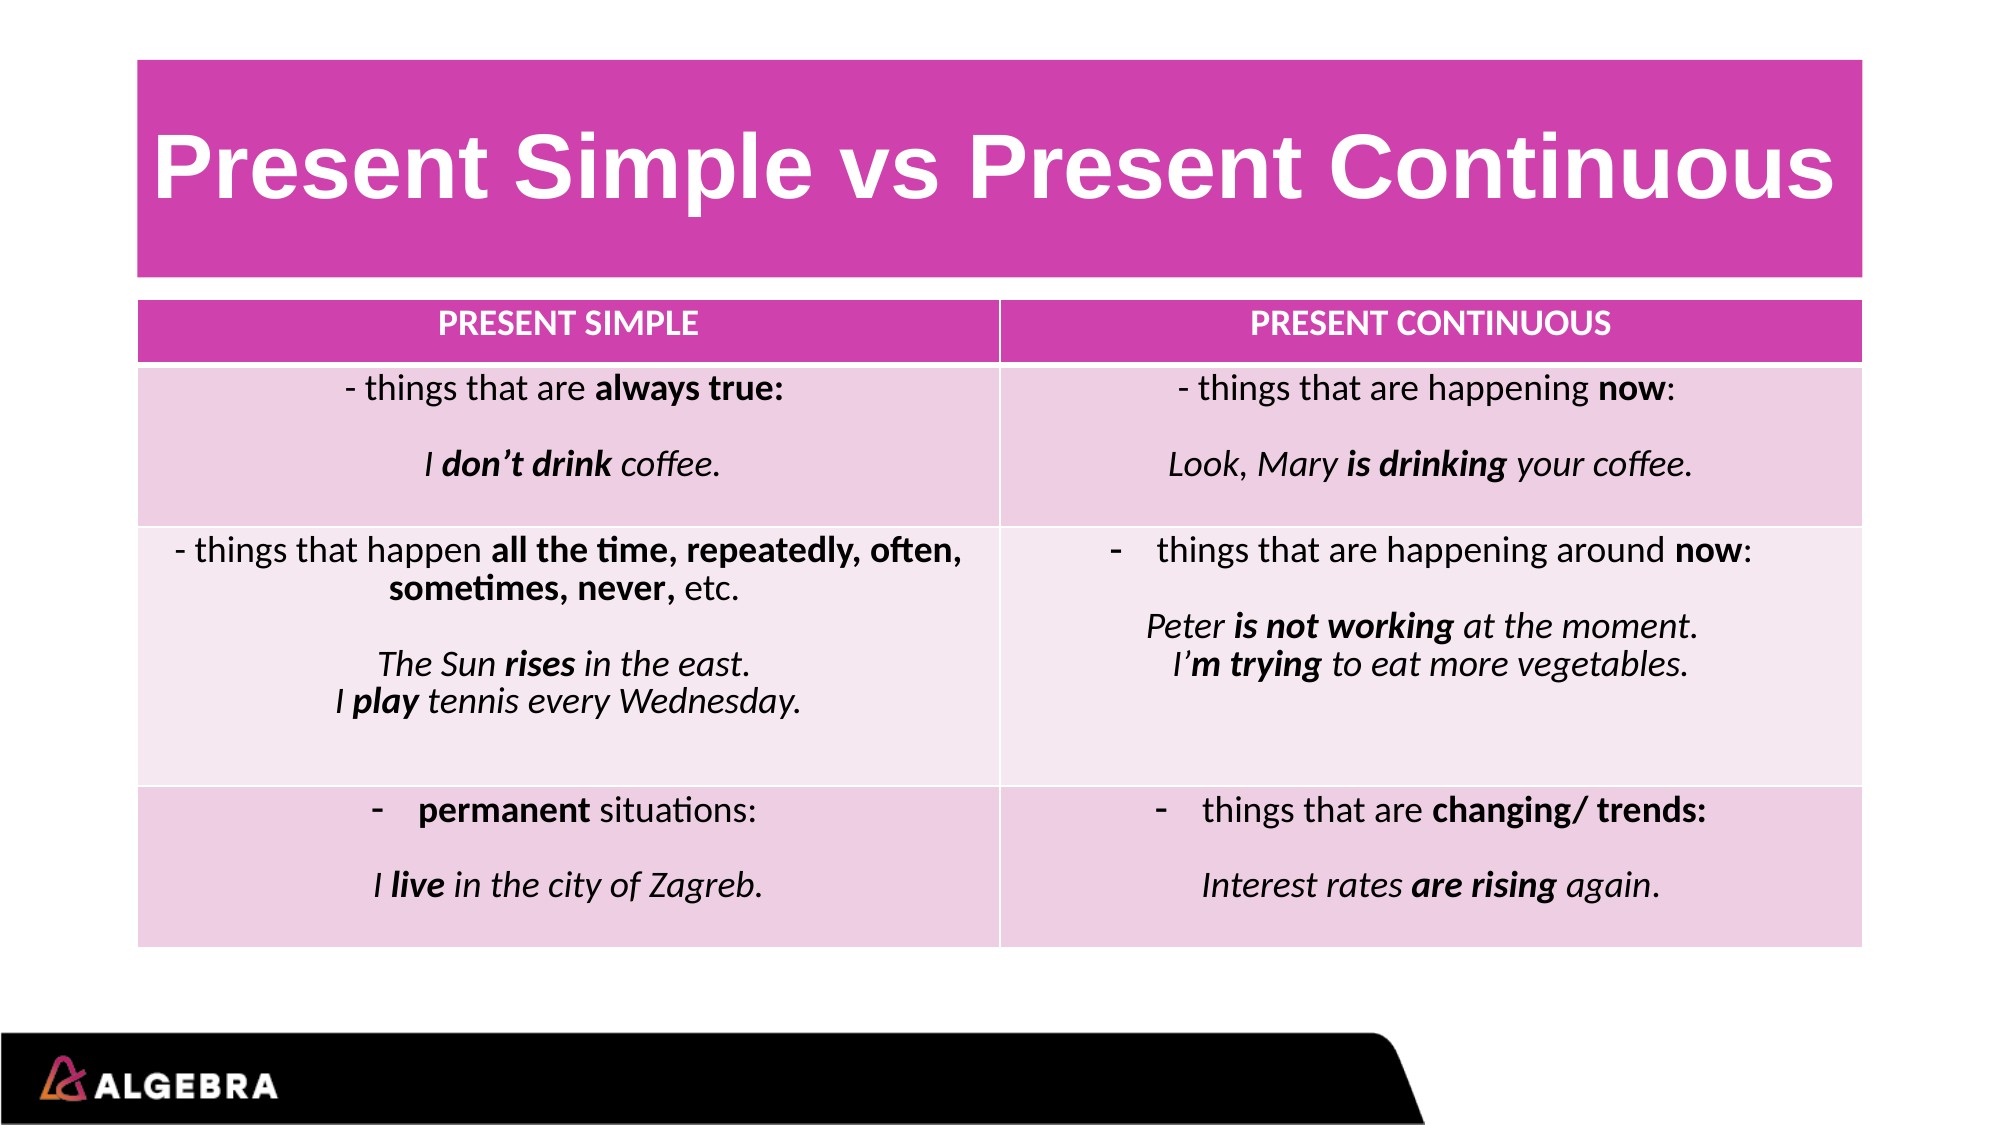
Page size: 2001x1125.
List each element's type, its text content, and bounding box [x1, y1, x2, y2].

table_cell permanent situations: I live in the city of Zagreb. [138, 787, 999, 947]
picture [0, 1032, 1425, 1125]
table_cell - things that are always true: I don’t drink coffee. [138, 368, 999, 526]
table_cell things that are changing/ trends: Interest rates are rising again. [1001, 787, 1862, 947]
table_header PRESENT SIMPLE [138, 300, 999, 362]
table_cell - things that happen all the time, repeatedly, often, sometimes, never, etc. The Sun rises in the east. I play tennis every Wednesday. [138, 528, 999, 785]
table_header PRESENT CONTINUOUS [1001, 300, 1862, 362]
table_cell things that are happening around now: Peter is not working at the moment. I’m trying to eat more vegetables. [1001, 528, 1862, 785]
table_cell - things that are happening now: Look, Mary is drinking your coffee. [1001, 368, 1862, 526]
title Present Simple vs Present Continuous [137, 59, 1863, 278]
